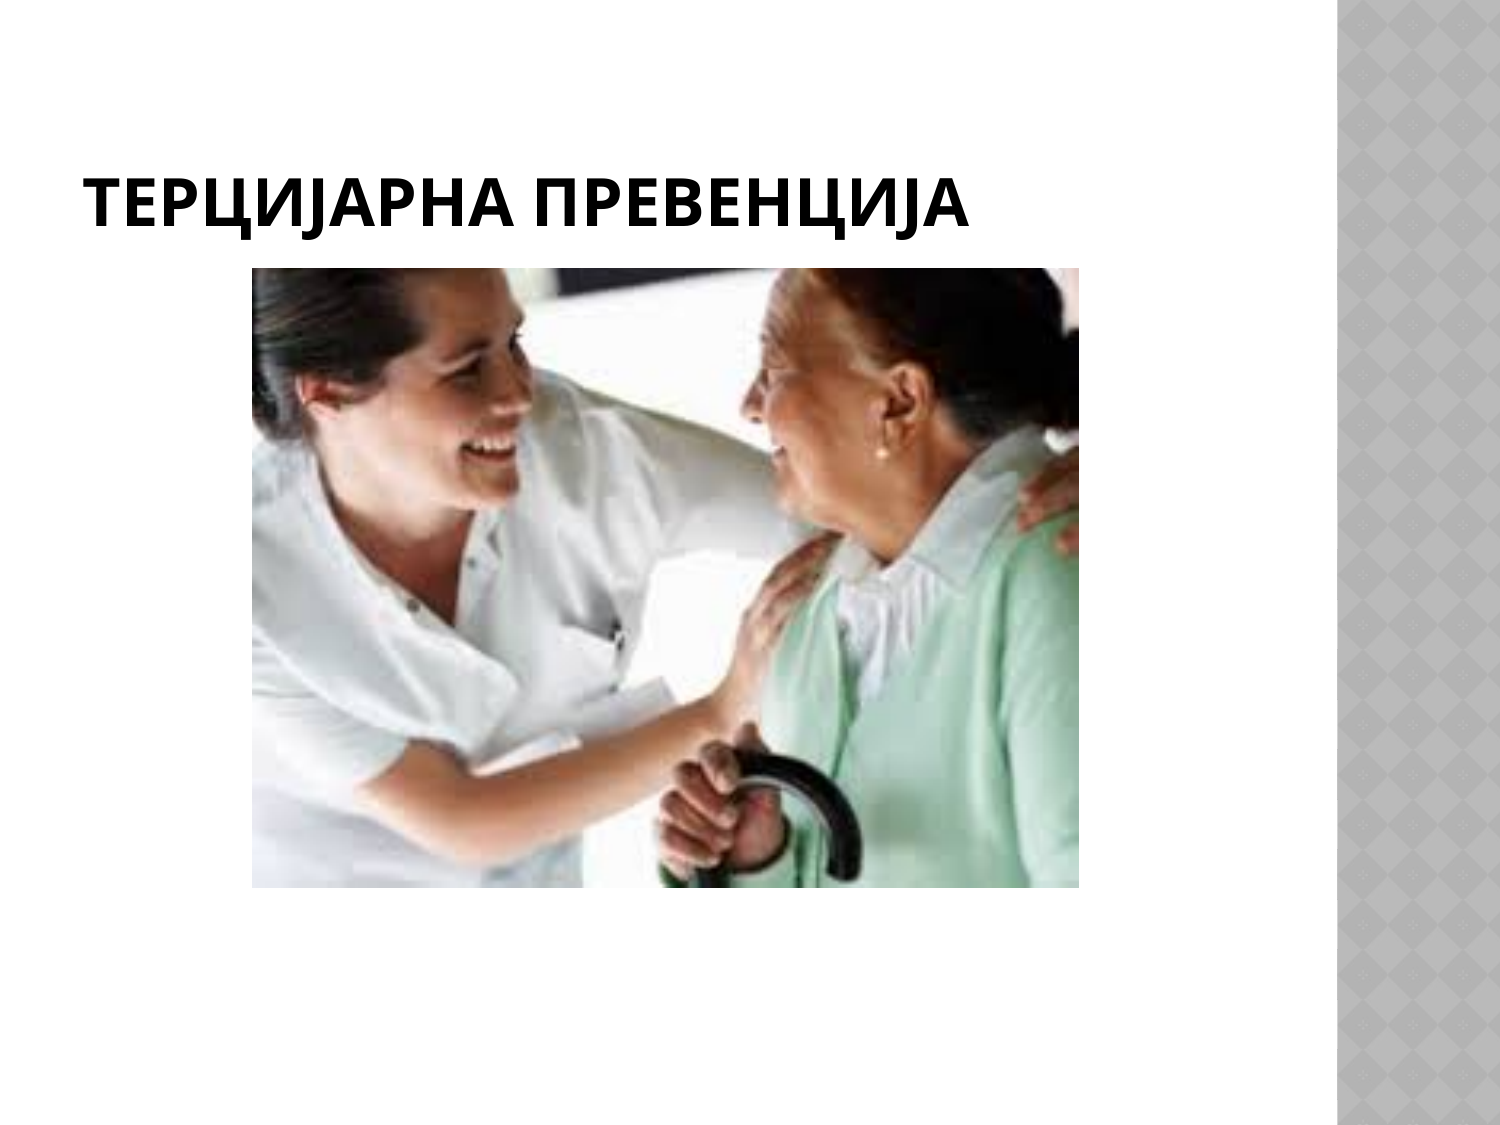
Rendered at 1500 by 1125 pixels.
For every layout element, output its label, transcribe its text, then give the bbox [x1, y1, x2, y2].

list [252, 268, 1079, 888]
title Терцијарна превенција [75, 52, 1263, 240]
